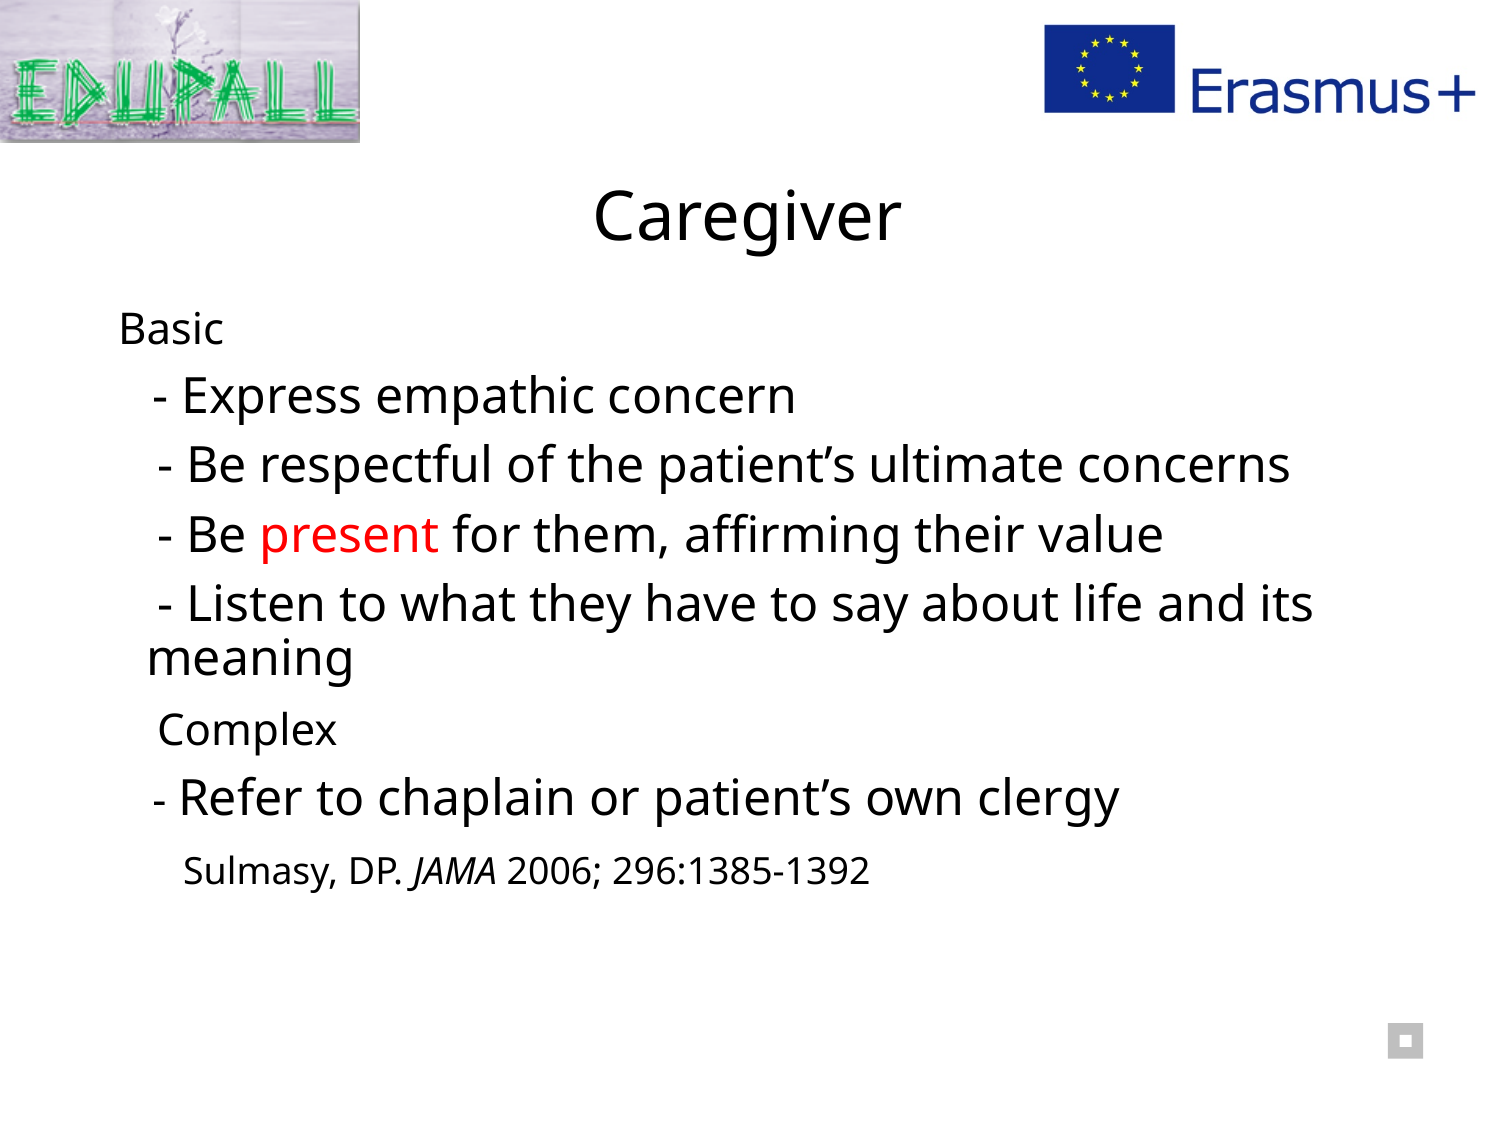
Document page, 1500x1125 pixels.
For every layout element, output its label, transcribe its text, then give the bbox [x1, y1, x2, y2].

list Basic - Express empathic concern - Be respectful of the patient’s ultimate concerns - Be present for them, affirming their value - Listen to what they have to say about life and its meaning Complex - Refer to chaplain or patient’s own clergy Sulmasy, DP. JAMA 2006; 296:1385-1392 [103, 299, 1397, 1055]
picture [0, 0, 360, 143]
picture [1019, 0, 1500, 138]
title Caregiver [101, 148, 1395, 289]
